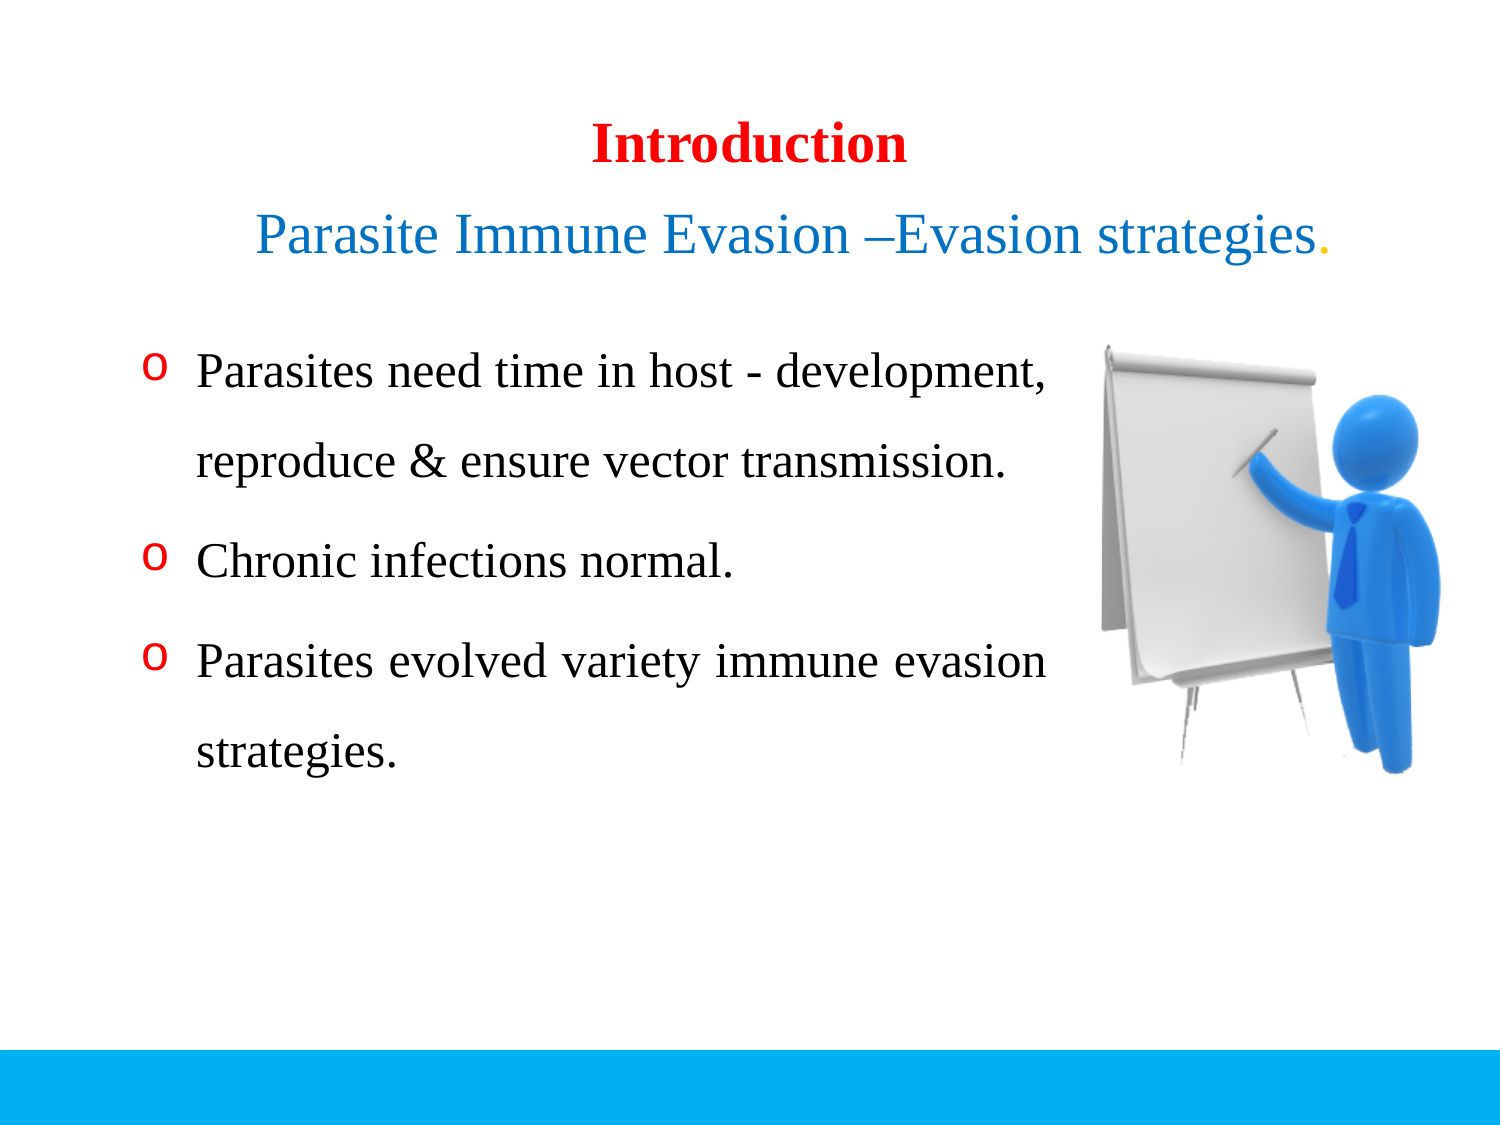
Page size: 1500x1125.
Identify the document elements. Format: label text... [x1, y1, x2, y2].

title Introduction [75, 45, 1425, 233]
text_box [0, 1049, 1500, 1125]
picture [1035, 264, 1497, 852]
text_box Parasite Immune Evasion –Evasion strategies. [174, 112, 1413, 299]
text_box Parasites need time in host - development, reproduce & ensure vector transmission. Chronic infections normal. Parasites evolved variety immune evasion strategies. [125, 299, 1063, 900]
